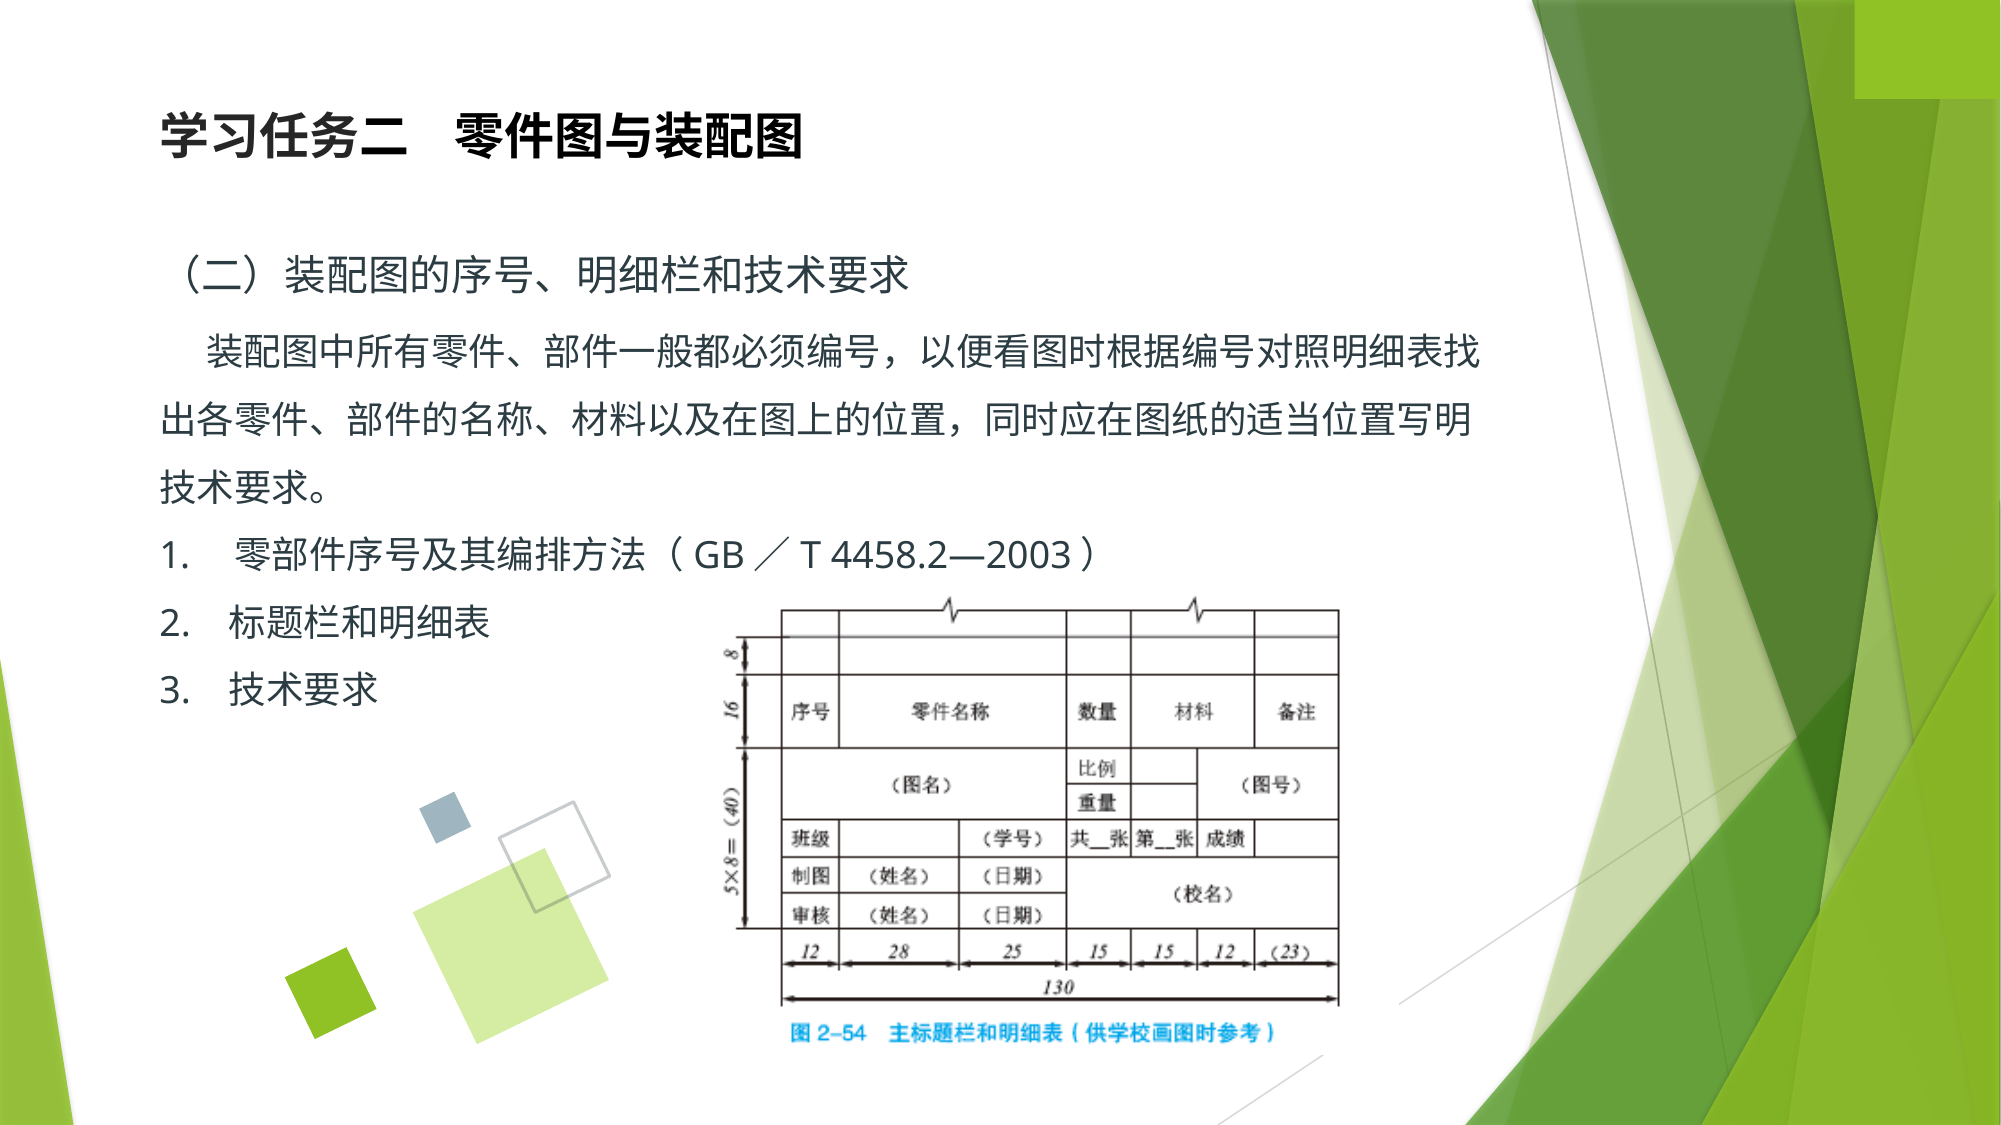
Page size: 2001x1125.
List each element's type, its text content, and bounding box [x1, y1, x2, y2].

text_box 学习任务二 零件图与装配图 [144, 85, 1856, 216]
text_box （二）装配图的序号、明细栏和技术要求 装配图中所有零件、部件一般都必须编号，以便看图时根据编号对照明细表找出各零件、部件的名称、材料以及在图上的位置，同时应在图纸的适当位置写明技术要求。 零部件序号及其编排方法（GB／T 4458.2—2003） 2. 标题栏和明细表 3. 技术要求 [144, 216, 1520, 719]
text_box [281, 789, 616, 1051]
picture [706, 591, 1399, 1056]
text_box [1853, 0, 2000, 100]
